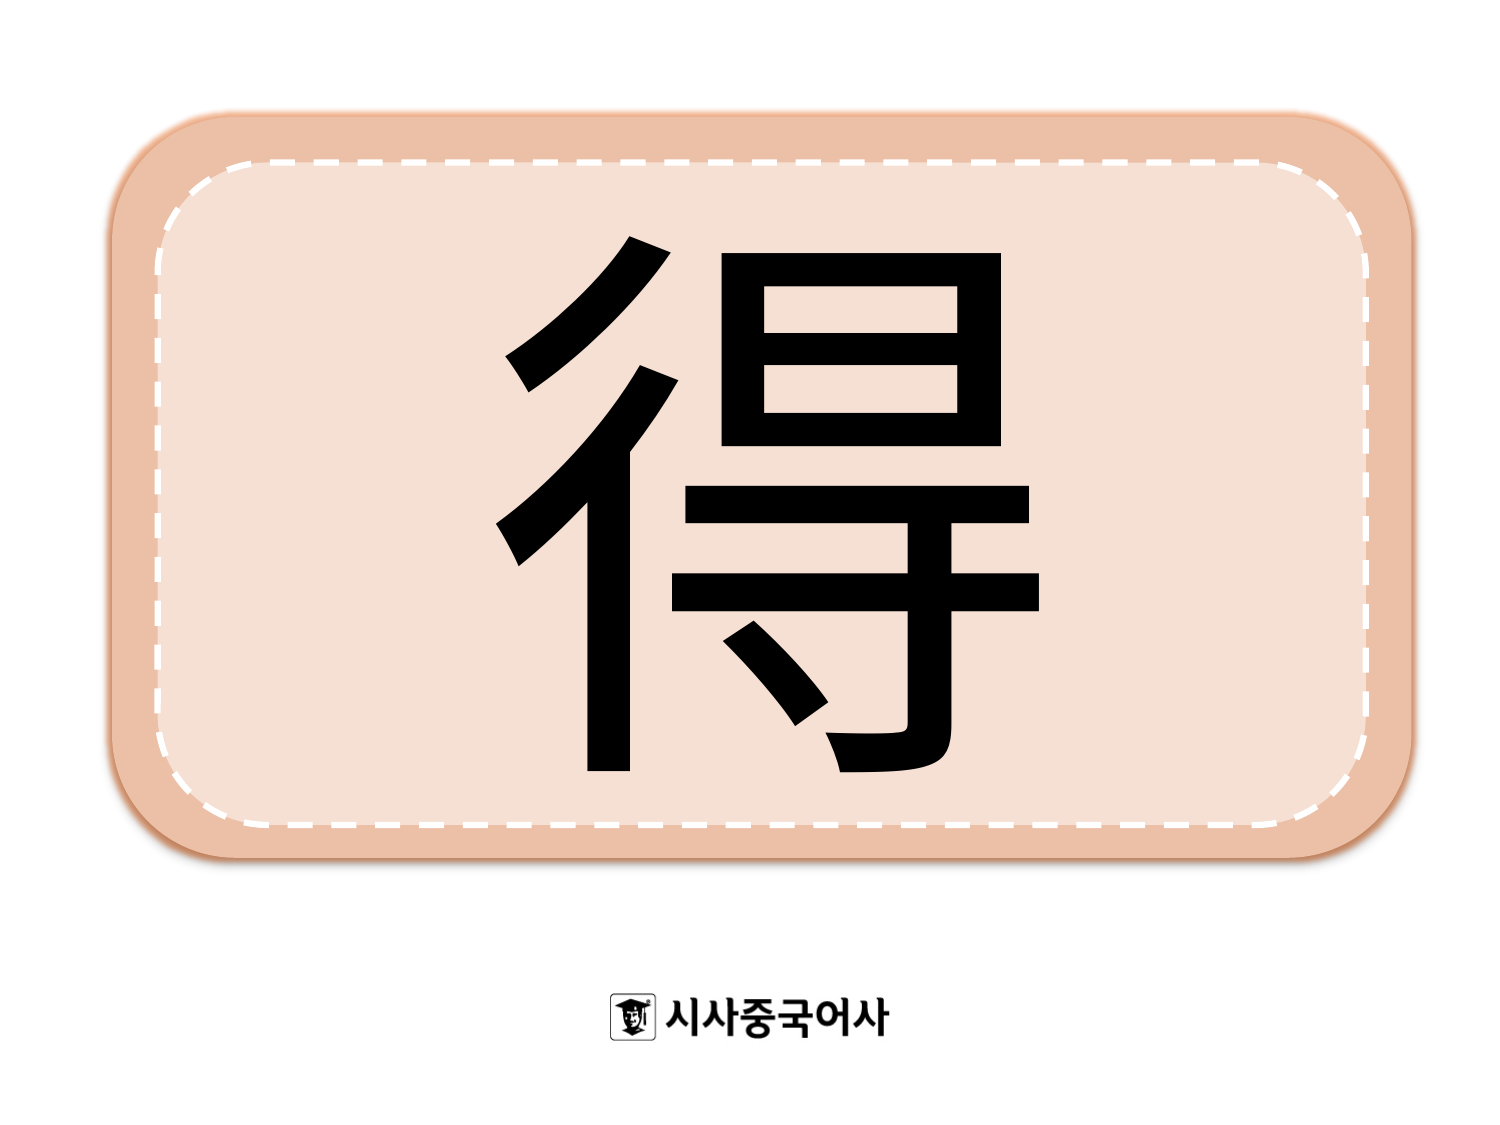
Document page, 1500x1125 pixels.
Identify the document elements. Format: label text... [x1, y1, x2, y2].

text_box 得 [171, 160, 1380, 824]
picture [602, 987, 898, 1047]
